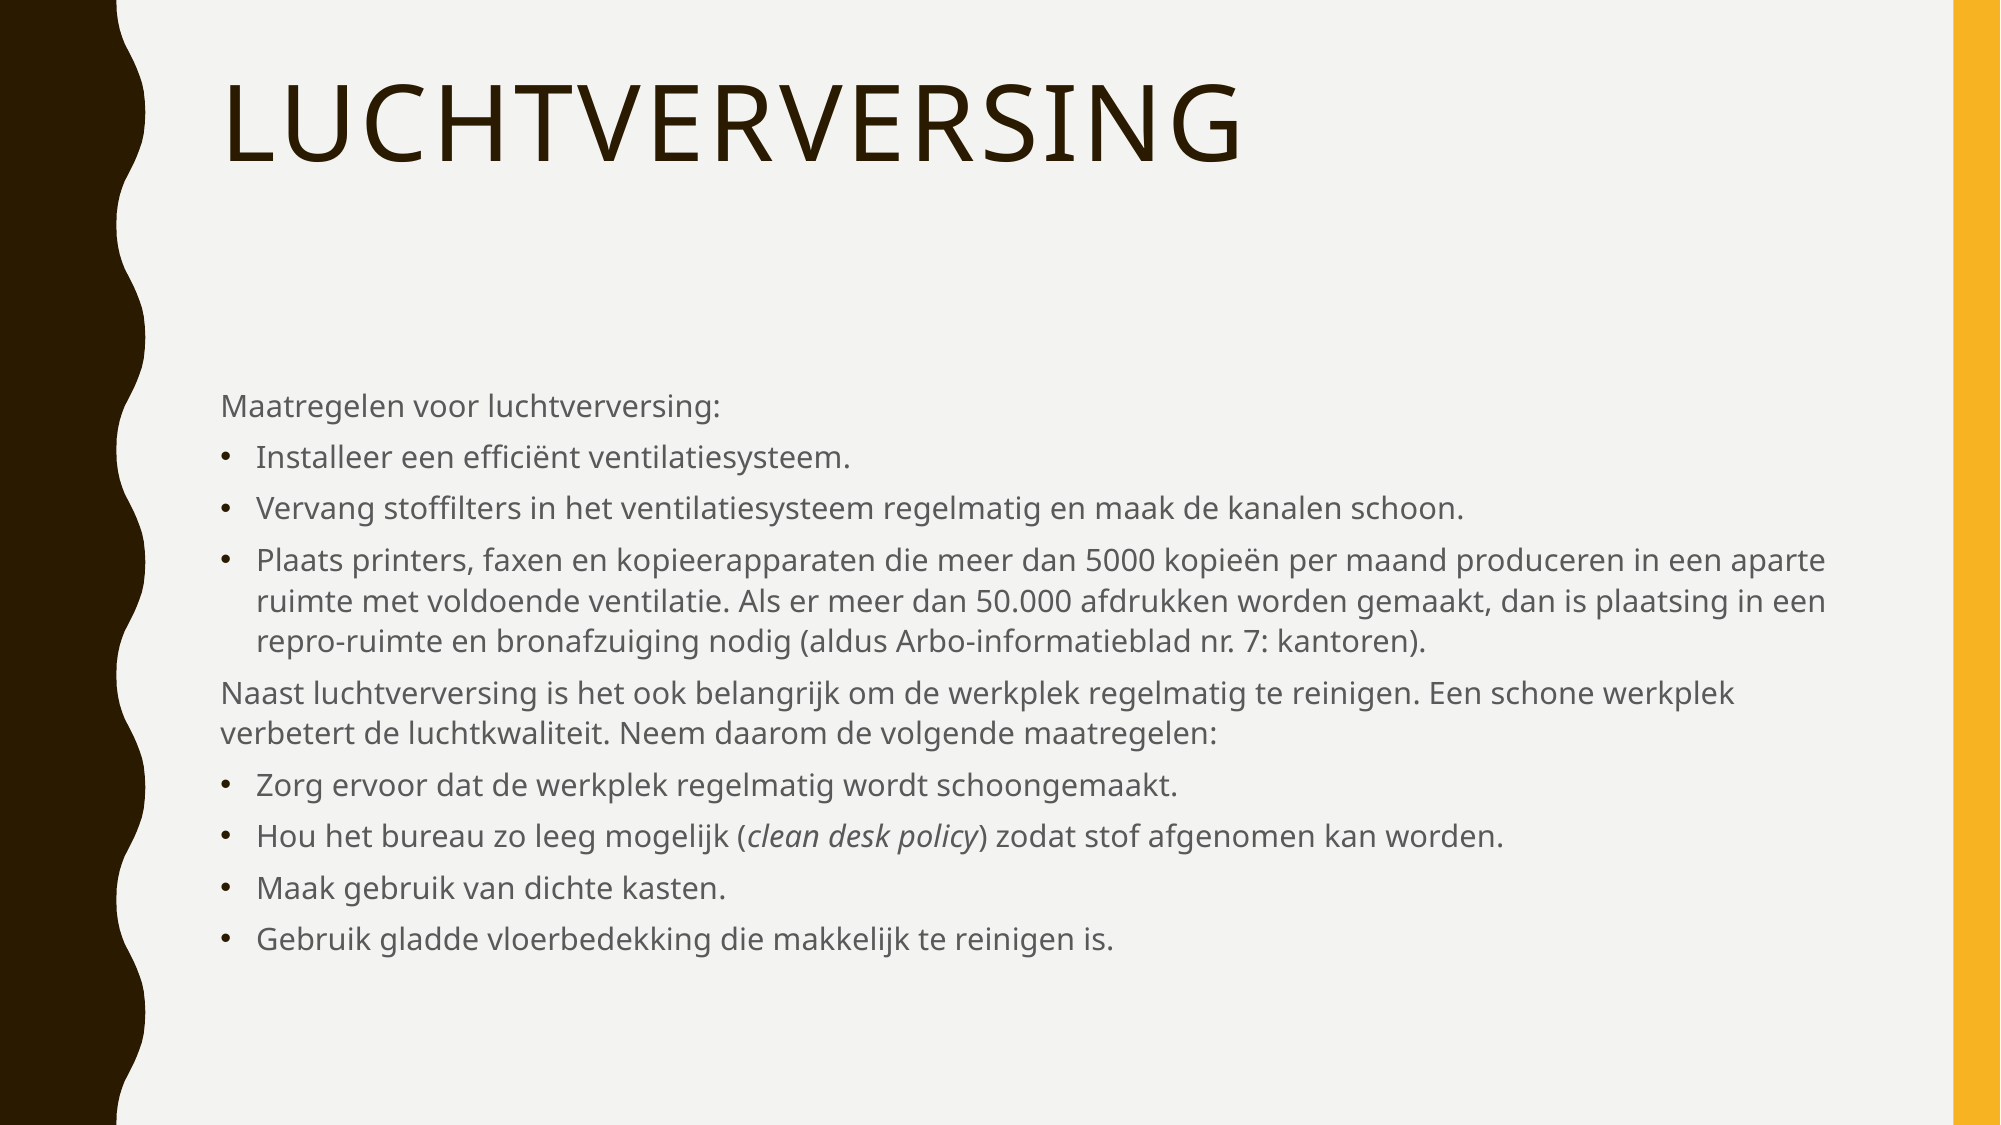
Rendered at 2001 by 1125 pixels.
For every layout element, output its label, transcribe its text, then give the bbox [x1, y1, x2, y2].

title Luchtverversing [205, 62, 1875, 308]
list Maatregelen voor luchtverversing: Installeer een efficiënt ventilatiesysteem. Vervang stoffilters in het ventilatiesysteem regelmatig en maak de kanalen schoon. Plaats printers, faxen en kopieerapparaten die meer dan 5000 kopieën per maand produceren in een aparte ruimte met voldoende ventilatie. Als er meer dan 50.000 afdrukken worden gemaakt, dan is plaatsing in een repro-ruimte en bronafzuiging nodig (aldus Arbo-informatieblad nr. 7: kantoren). Naast luchtverversing is het ook belangrijk om de werkplek regelmatig te reinigen. Een schone werkplek verbetert de luchtkwaliteit. Neem daarom de volgende maatregelen: Zorg ervoor dat de werkplek regelmatig wordt schoongemaakt. Hou het bureau zo leeg mogelijk (clean desk policy) zodat stof afgenomen kan worden. Maak gebruik van dichte kasten. Gebruik gladde vloerbedekking die makkelijk te reinigen is. [205, 375, 1875, 965]
